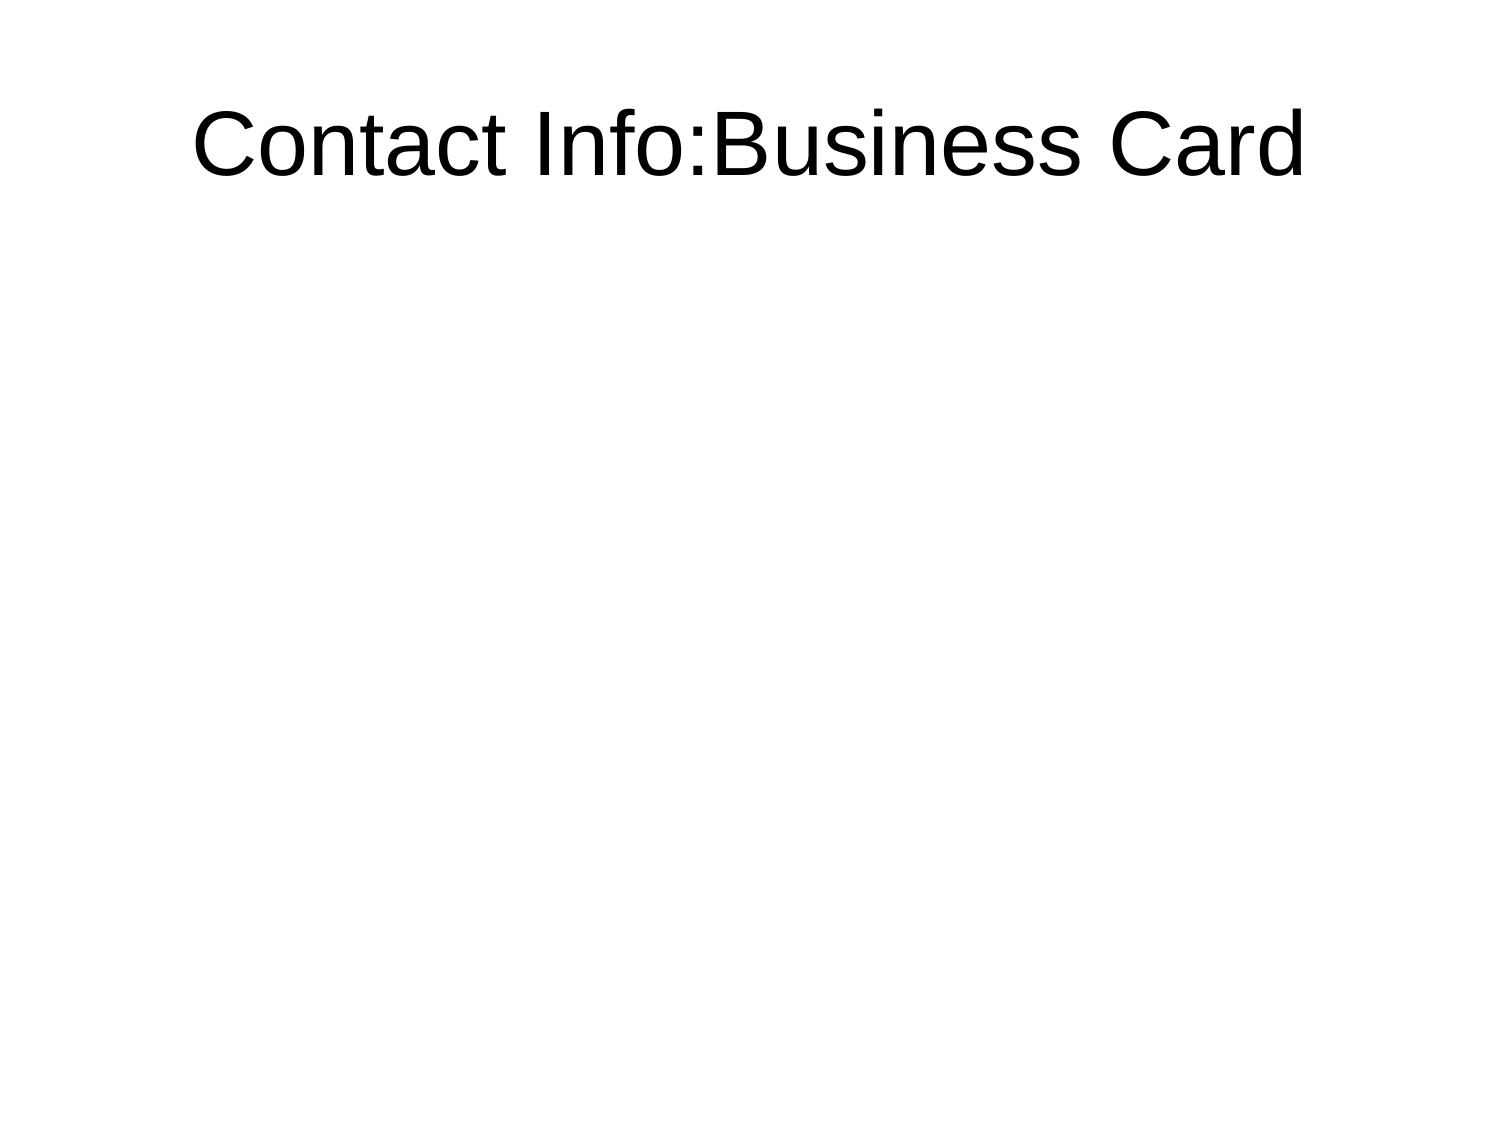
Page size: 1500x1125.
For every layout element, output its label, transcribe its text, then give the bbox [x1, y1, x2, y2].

title Contact Info:Business Card [74, 44, 1426, 233]
